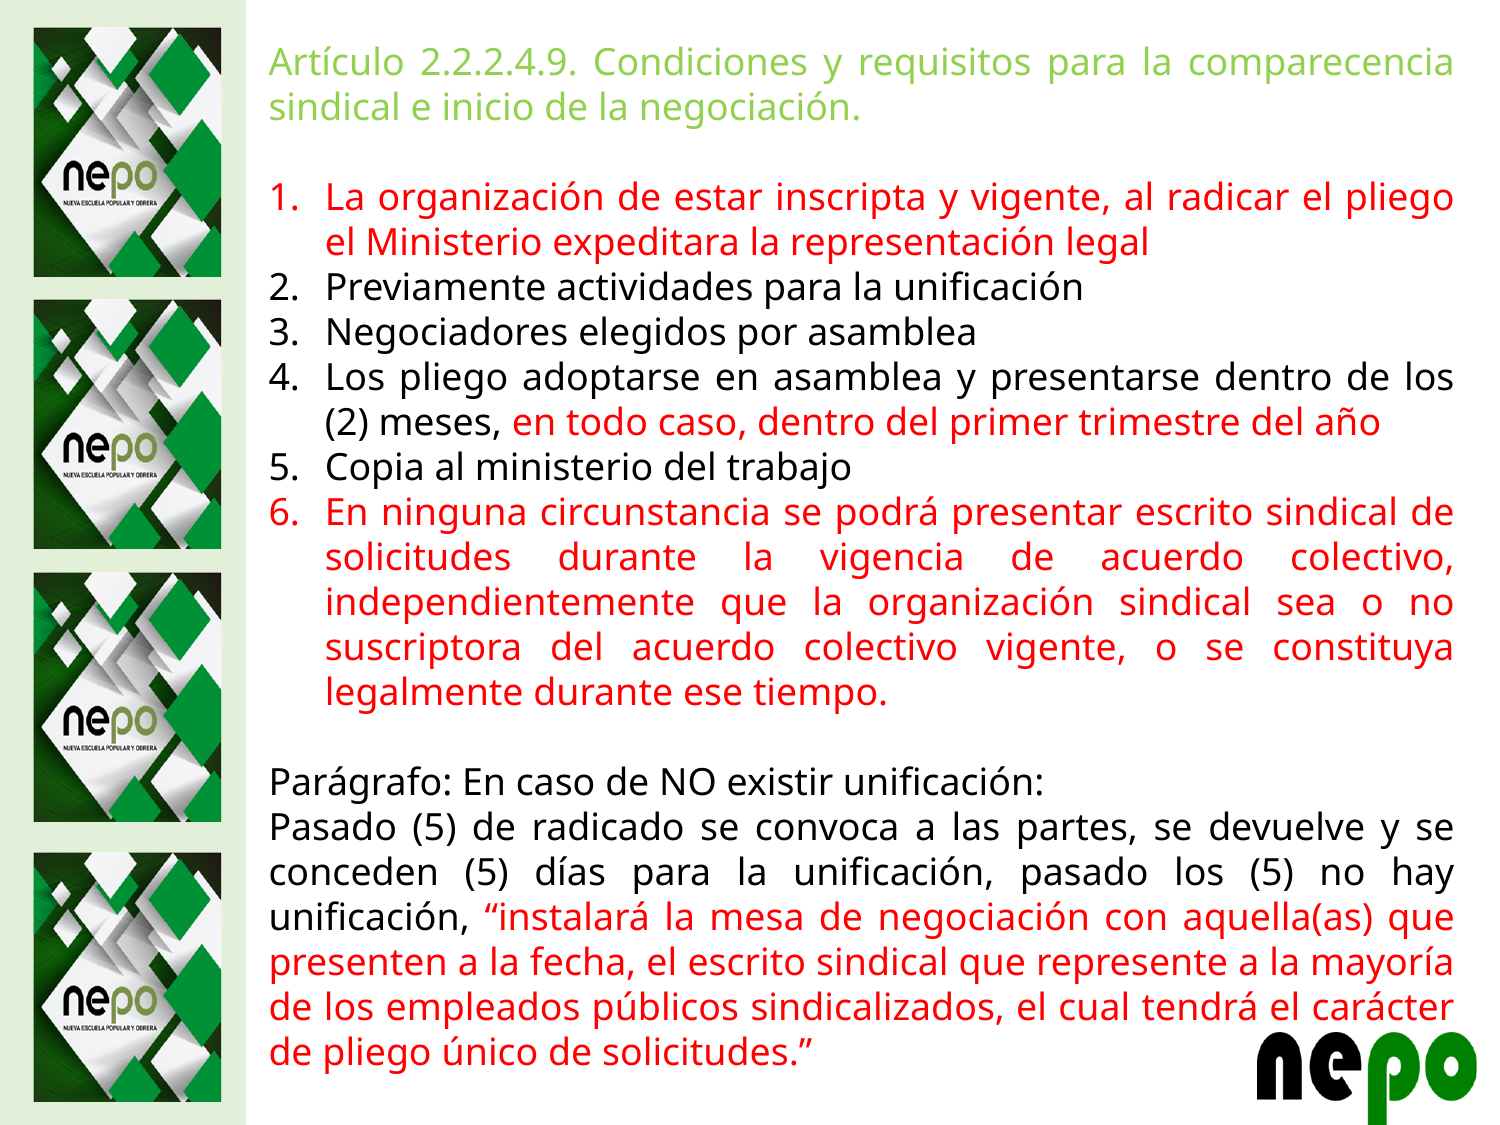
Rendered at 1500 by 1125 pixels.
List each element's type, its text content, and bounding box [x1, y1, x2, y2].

picture [0, 0, 246, 1125]
picture [1471, 1032, 1477, 1125]
text_box Artículo 2.2.2.4.9. Condiciones y requisitos para la comparecencia sindical e inicio de la negociación. La organización de estar inscripta y vigente, al radicar el pliego el Ministerio expeditara la representación legal Previamente actividades para la unificación Negociadores elegidos por asamblea Los pliego adoptarse en asamblea y presentarse dentro de los (2) meses, en todo caso, dentro del primer trimestre del año Copia al ministerio del trabajo En ninguna circunstancia se podrá presentar escrito sindical de solicitudes durante la vigencia de acuerdo colectivo, independientemente que la organización sindical sea o no suscriptora del acuerdo colectivo vigente, o se constituya legalmente durante ese tiempo. Parágrafo: En caso de NO existir unificación: Pasado (5) de radicado se convoca a las partes, se devuelve y se conceden (5) días para la unificación, pasado los (5) no hay unificación, “instalará la mesa de negociación con aquella(as) que presenten a la fecha, el escrito sindical que represente a la mayoría de los empleados públicos sindicalizados, el cual tendrá el carácter de pliego único de solicitudes.” [253, 30, 1471, 1125]
